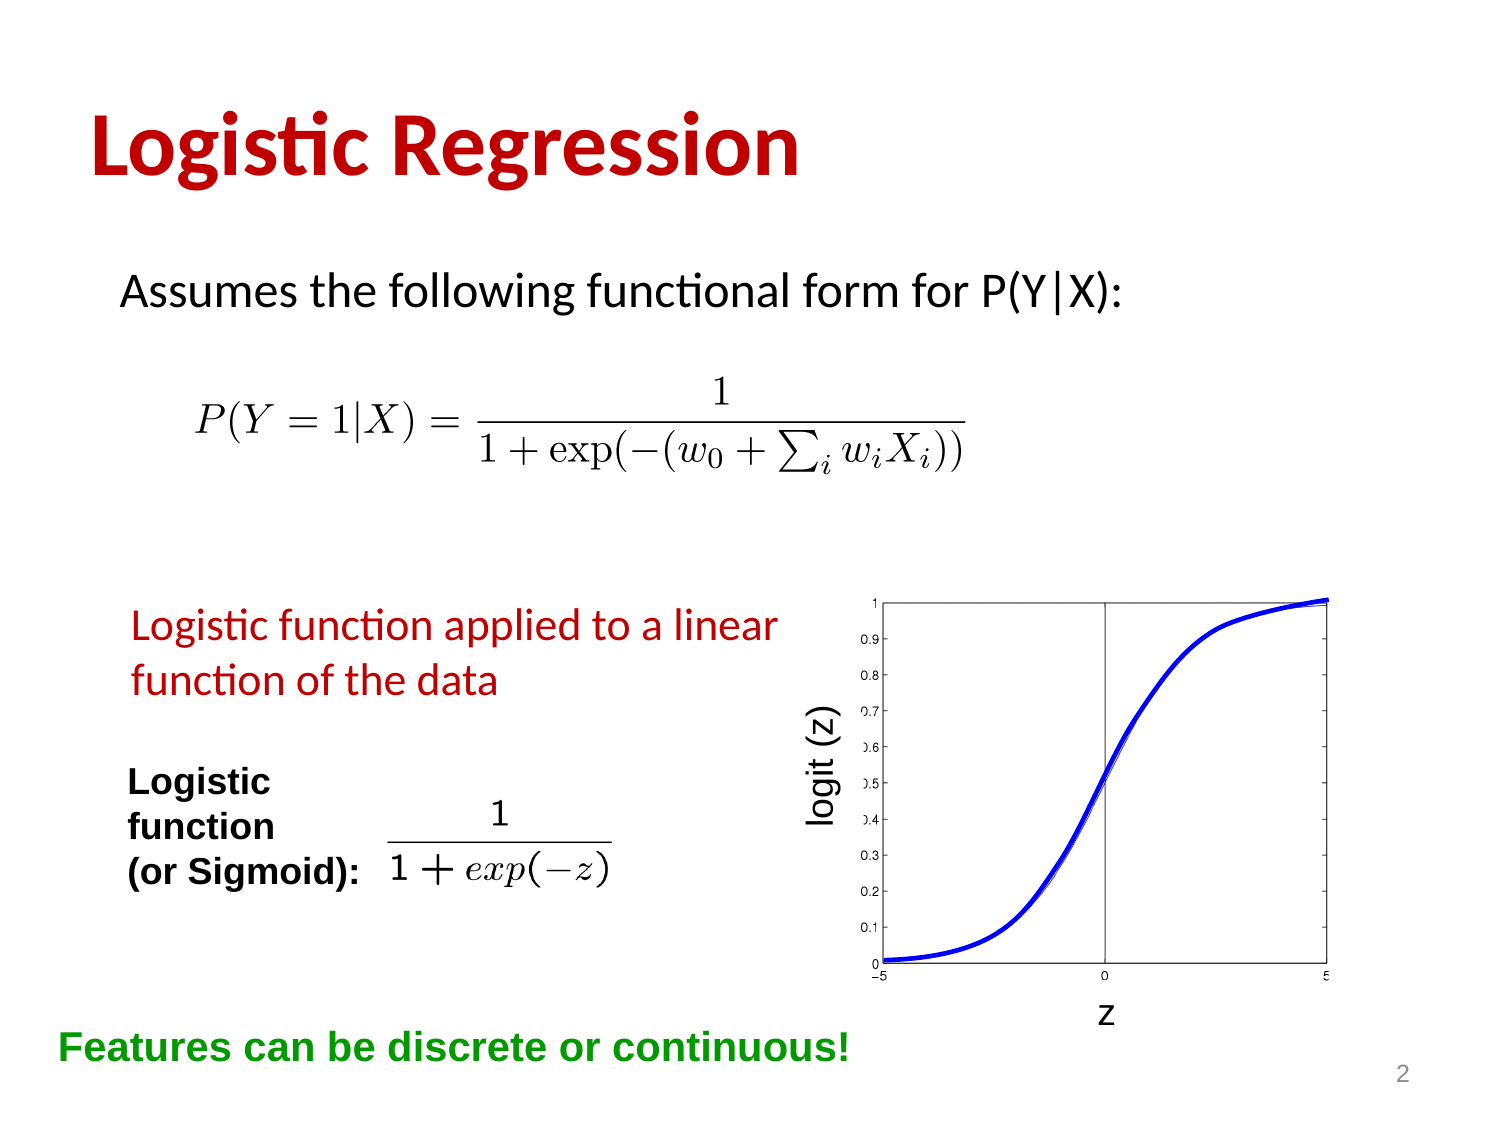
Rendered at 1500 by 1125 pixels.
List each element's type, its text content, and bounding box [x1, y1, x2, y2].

text_box Features can be discrete or continuous! [0, 1012, 923, 1078]
text_box Logistic function applied to a linear function of the data [116, 587, 784, 713]
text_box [787, 585, 1329, 1042]
picture [191, 374, 967, 476]
title Logistic Regression [75, 45, 1425, 233]
text_box Logistic function (or Sigmoid): [112, 749, 376, 900]
picture [387, 799, 612, 888]
slide_number 2 [1074, 1042, 1425, 1103]
text_box Assumes the following functional form for P(Y|X): [104, 249, 1140, 325]
